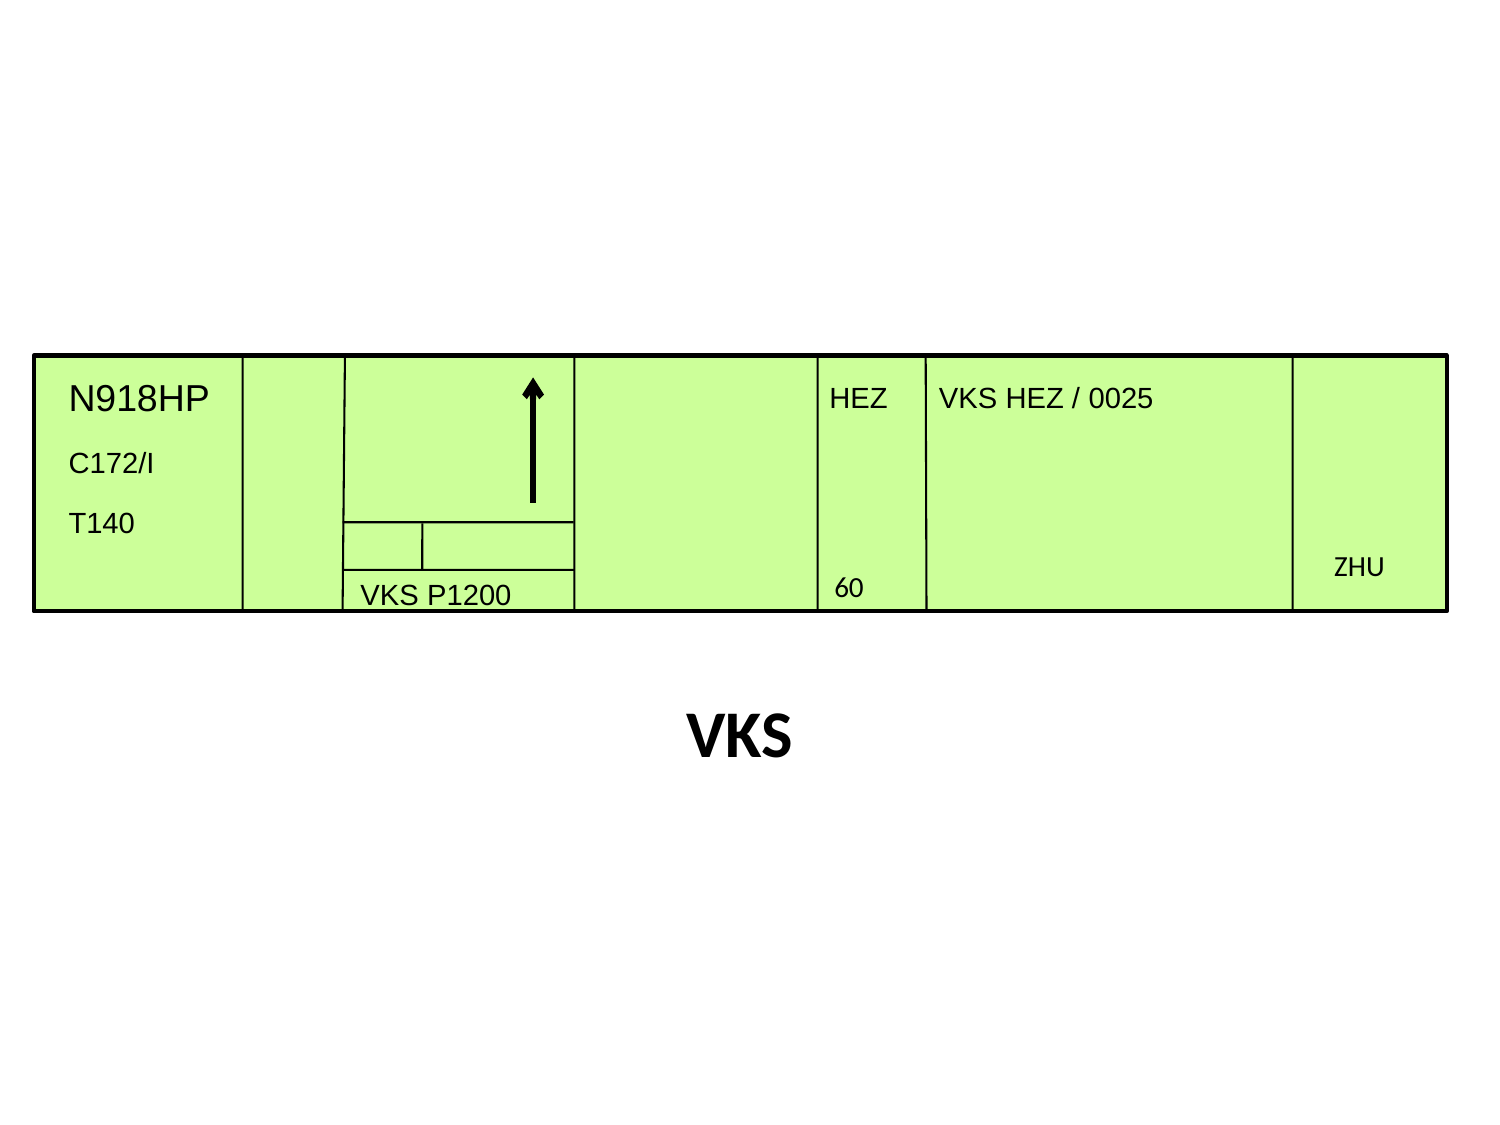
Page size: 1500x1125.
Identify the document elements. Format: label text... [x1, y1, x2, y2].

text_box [33, 355, 1448, 619]
text_box VKS [652, 683, 827, 778]
